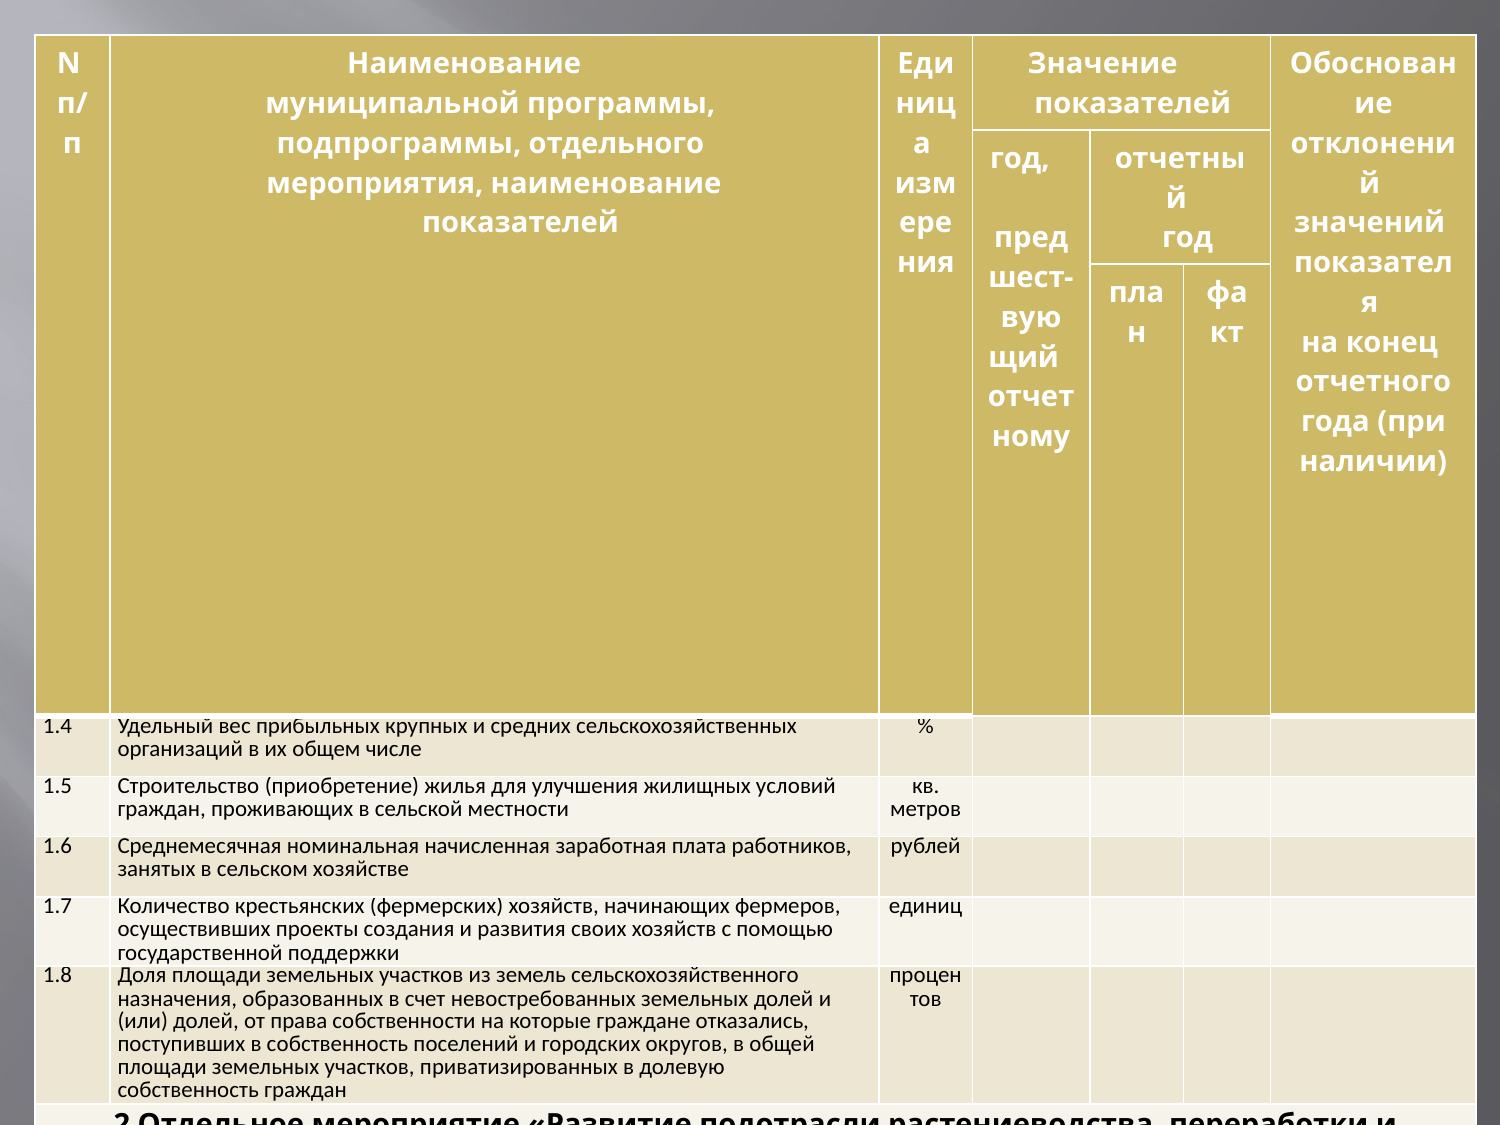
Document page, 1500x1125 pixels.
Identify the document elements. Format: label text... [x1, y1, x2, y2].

table_cell отчетный год [1091, 131, 1270, 263]
table_cell 1.6 [36, 837, 109, 896]
table_cell [973, 777, 1089, 836]
table_cell 1.8 [36, 967, 109, 1103]
table_cell рублей [880, 837, 972, 896]
table_header Обоснование отклонений значений показателя на конец отчетного года (при наличии) [1271, 36, 1475, 713]
table_cell [1091, 837, 1183, 896]
table_cell [973, 898, 1089, 965]
table_cell [1271, 967, 1475, 1103]
table_cell [1184, 777, 1270, 836]
table_cell [1271, 719, 1475, 776]
table_cell Среднемесячная номинальная начисленная заработная плата работников, занятых в сельском хозяйстве [111, 837, 878, 896]
table_cell 1.5 [36, 777, 109, 836]
table_cell [1184, 898, 1270, 965]
table_cell кв. метров [880, 777, 972, 836]
table_cell 1.7 [36, 898, 109, 965]
table_cell [973, 717, 1089, 776]
table_cell Удельный вес прибыльных крупных и средних сельскохозяйственных организаций в их общем числе [111, 719, 878, 776]
table_header Значение показателей [973, 36, 1270, 129]
table_cell [973, 967, 1089, 1103]
table_cell план [1091, 265, 1183, 715]
table_cell Доля площади земельных участков из земель сельскохозяйственного назначения, образованных в счет невостребованных земельных долей и (или) долей, от права собственности на которые граждане отказались, поступивших в собственность поселений и городских округов, в общей площади земельных участков, приватизированных в долевую собственность граждан [111, 967, 878, 1103]
table_cell [1091, 967, 1183, 1103]
table_cell [1184, 837, 1270, 896]
table_cell 1.4 [36, 719, 109, 776]
table_cell [1271, 898, 1475, 965]
table_header Наименование муниципальной программы, подпрограммы, отдельного мероприятия, наименование показателей [111, 36, 878, 713]
table_header N п/п [36, 36, 109, 713]
table_cell [1091, 717, 1183, 776]
table_cell факт [1184, 265, 1270, 715]
table_cell % [880, 719, 972, 776]
table_cell год, предшест- вующий отчетному [973, 131, 1089, 715]
table_cell Строительство (приобретение) жилья для улучшения жилищных условий граждан, проживающих в сельской местности [111, 777, 878, 836]
table_cell [973, 837, 1089, 896]
table_cell [1271, 777, 1475, 836]
table_cell [1184, 717, 1270, 776]
table_cell [1184, 967, 1270, 1103]
table_cell [1091, 777, 1183, 836]
table_cell [1271, 837, 1475, 896]
table_cell [1091, 898, 1183, 965]
table_cell Количество крестьянских (фермерских) хозяйств, начинающих фермеров, осуществивших проекты создания и развития своих хозяйств с помощью государственной поддержки [111, 898, 878, 965]
table_cell 2 Отдельное мероприятие «Развитие подотрасли растениеводства, переработки и реализации продукции растениеводства» [36, 1105, 1475, 1125]
table_cell единиц [880, 898, 972, 965]
table_cell процентов [880, 967, 972, 1103]
table_header Единица измерения [880, 36, 972, 713]
